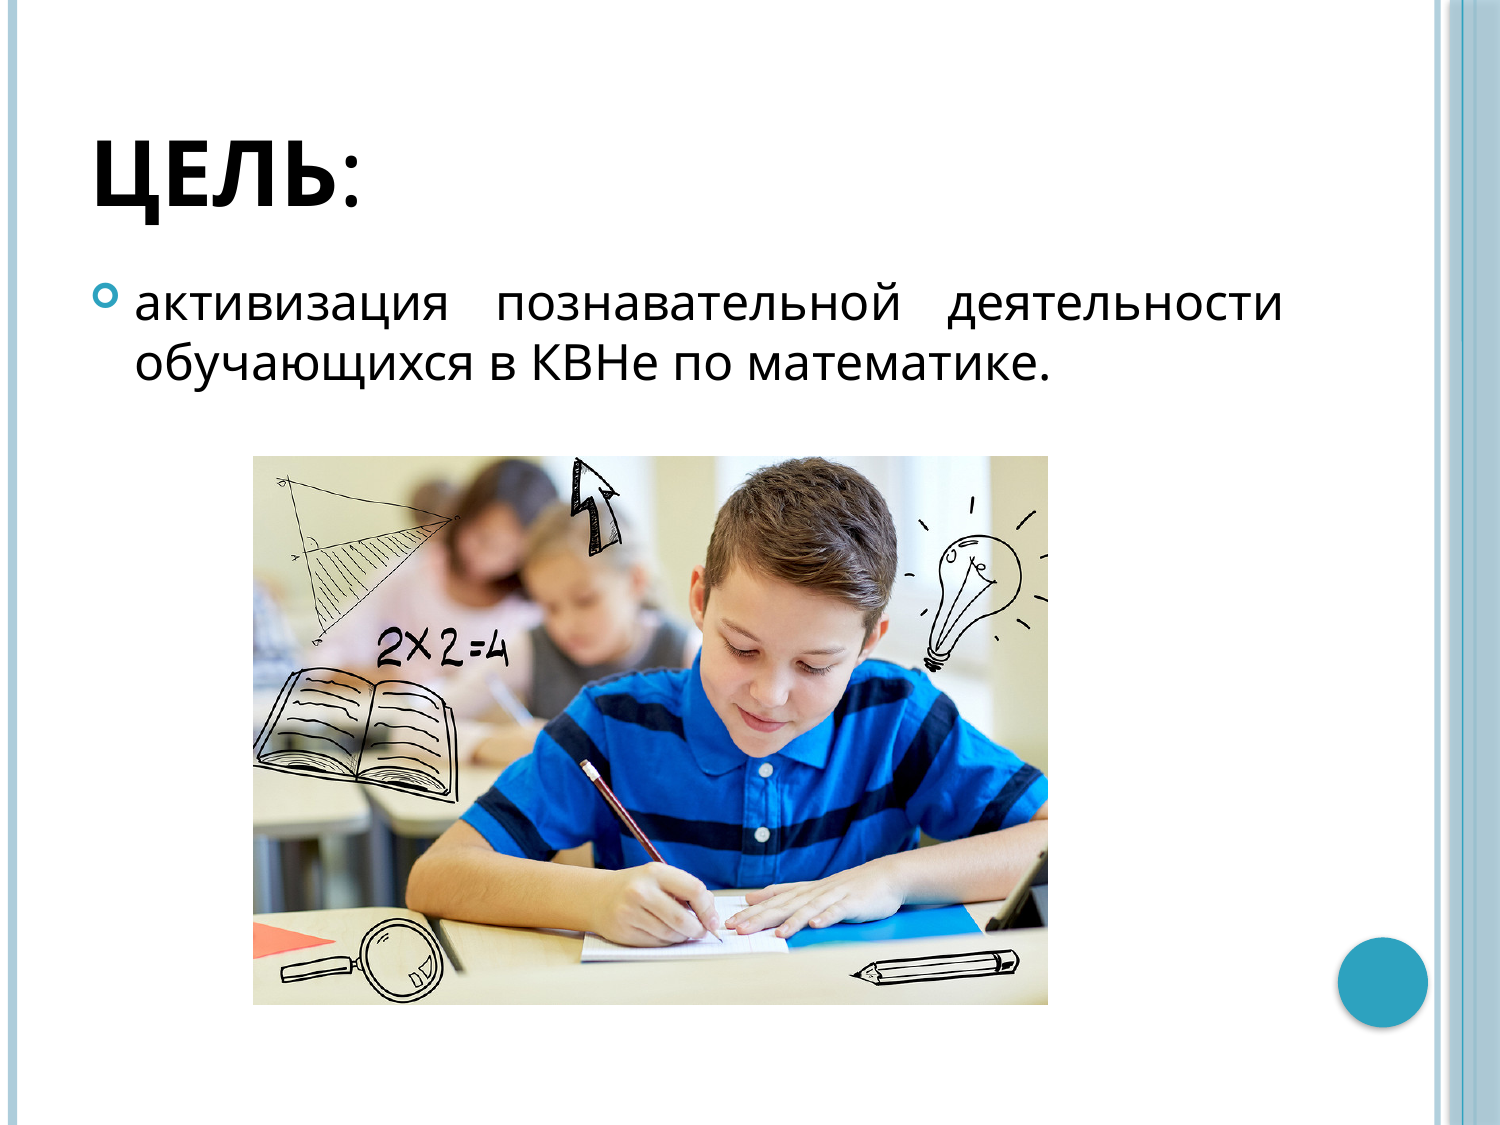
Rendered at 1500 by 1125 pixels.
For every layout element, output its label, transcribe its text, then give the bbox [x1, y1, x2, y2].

title Цель: [75, 45, 1300, 233]
list активизация познавательной деятельности обучающихся в КВНе по математике. [75, 262, 1300, 1062]
picture [253, 455, 1048, 1005]
